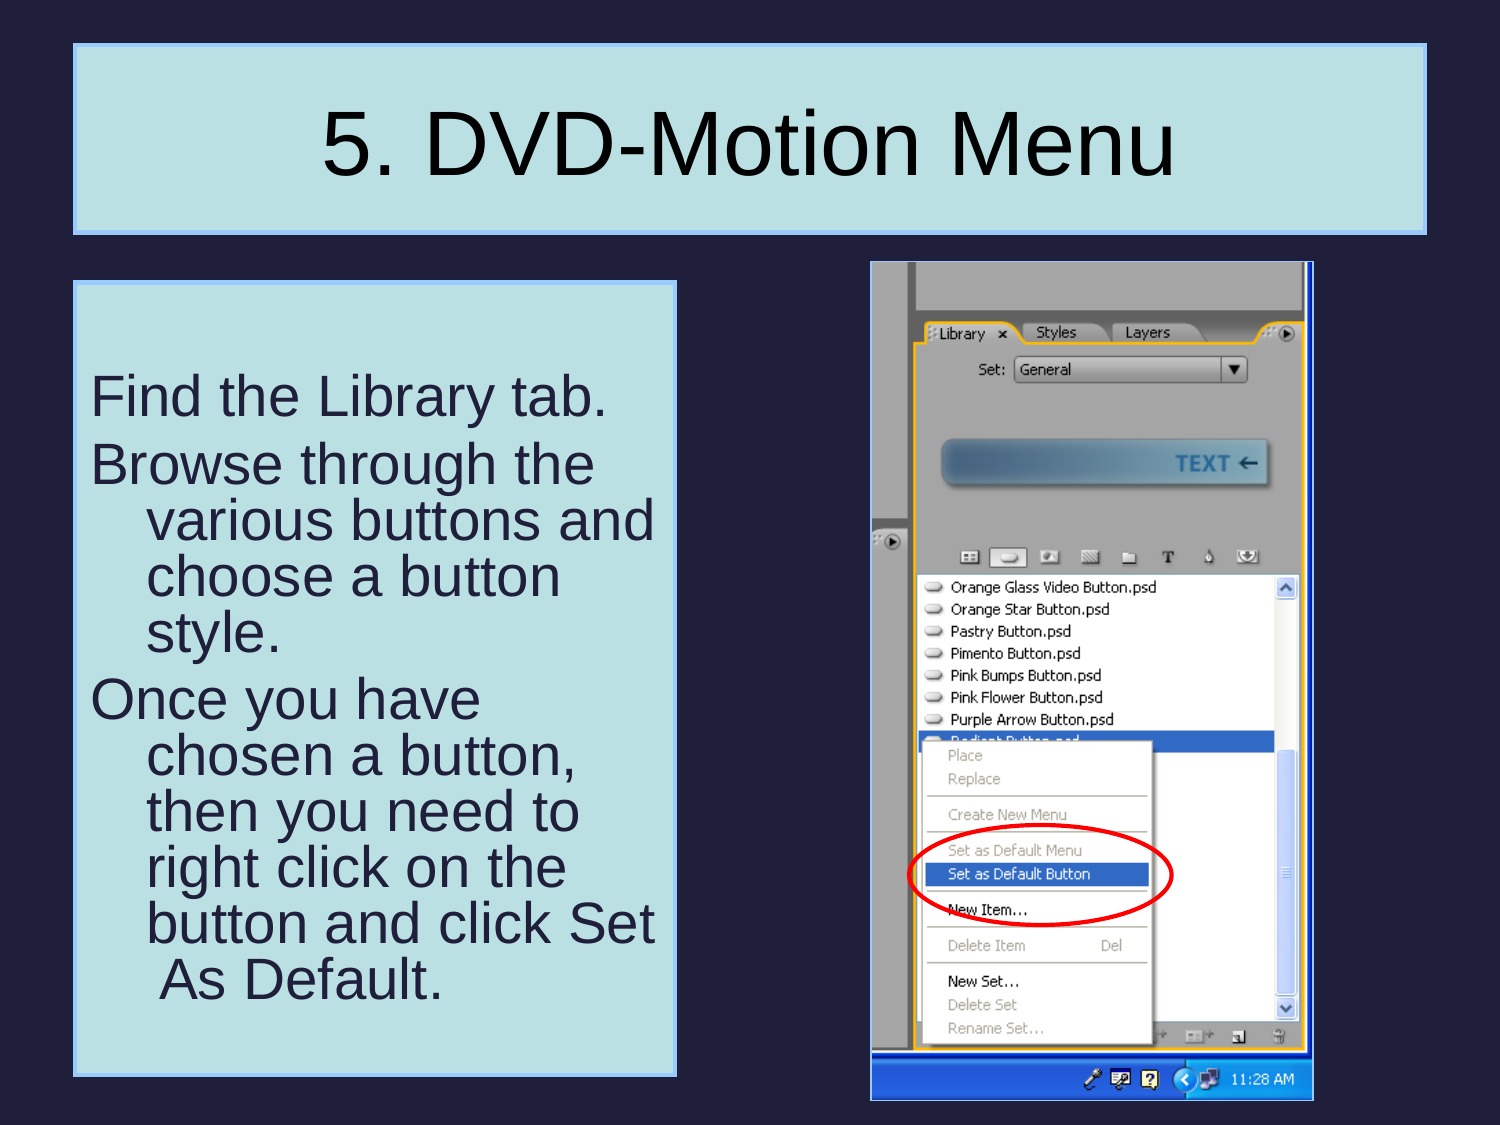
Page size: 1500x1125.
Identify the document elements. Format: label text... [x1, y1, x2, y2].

title 5. DVD-Motion Menu [74, 44, 1426, 233]
list Find the Library tab. Browse through the various buttons and choose a button style. Once you have chosen a button, then you need to right click on the button and click Set As Default. [74, 282, 676, 1076]
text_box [871, 262, 1313, 1101]
